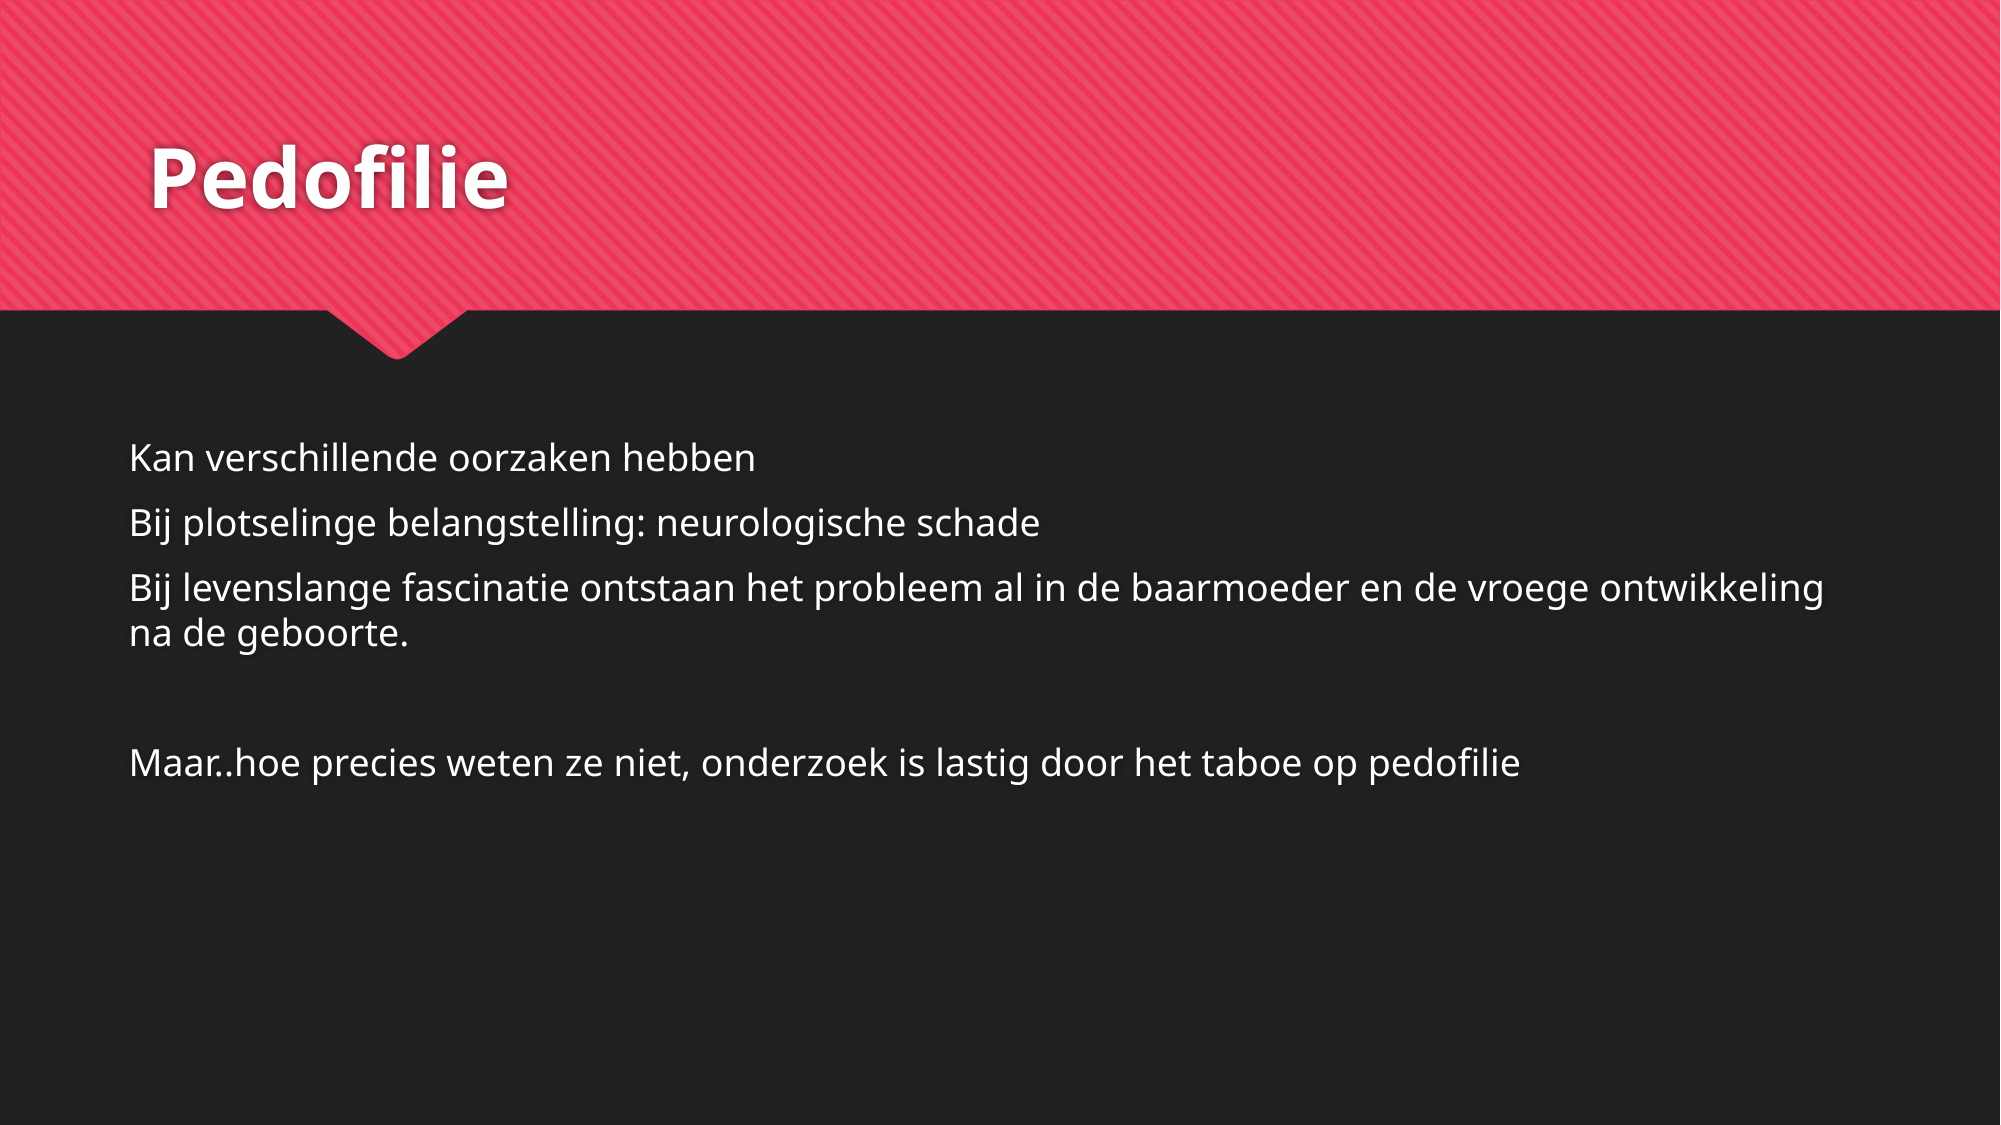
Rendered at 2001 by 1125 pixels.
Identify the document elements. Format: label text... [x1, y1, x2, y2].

list Kan verschillende oorzaken hebben Bij plotselinge belangstelling: neurologische schade Bij levenslange fascinatie ontstaan het probleem al in de baarmoeder en de vroege ontwikkeling na de geboorte. Maar..hoe precies weten ze niet, onderzoek is lastig door het taboe op pedofilie [113, 408, 1845, 1005]
title Pedofilie [132, 73, 1868, 233]
